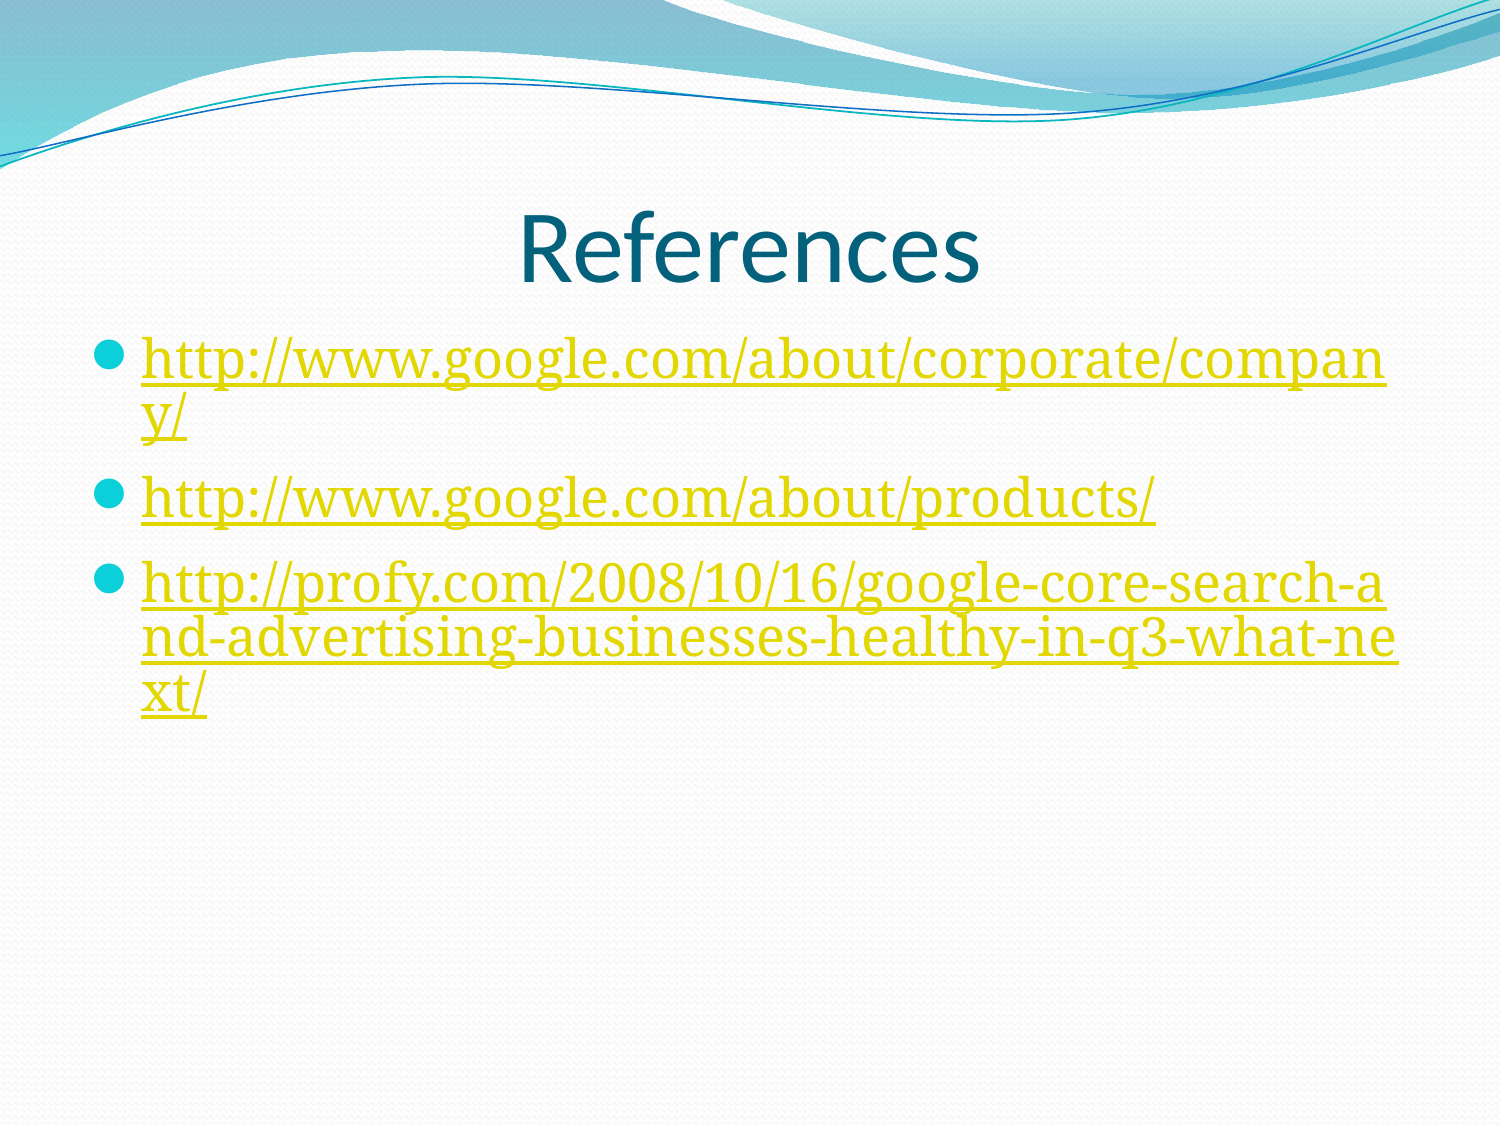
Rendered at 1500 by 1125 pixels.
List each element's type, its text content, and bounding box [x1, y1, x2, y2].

title References [75, 115, 1425, 303]
list http://www.google.com/about/corporate/company/ http://www.google.com/about/products/ http://profy.com/2008/10/16/google-core-search-and-advertising-businesses-healthy-in-q3-what-next/ [75, 317, 1425, 1038]
